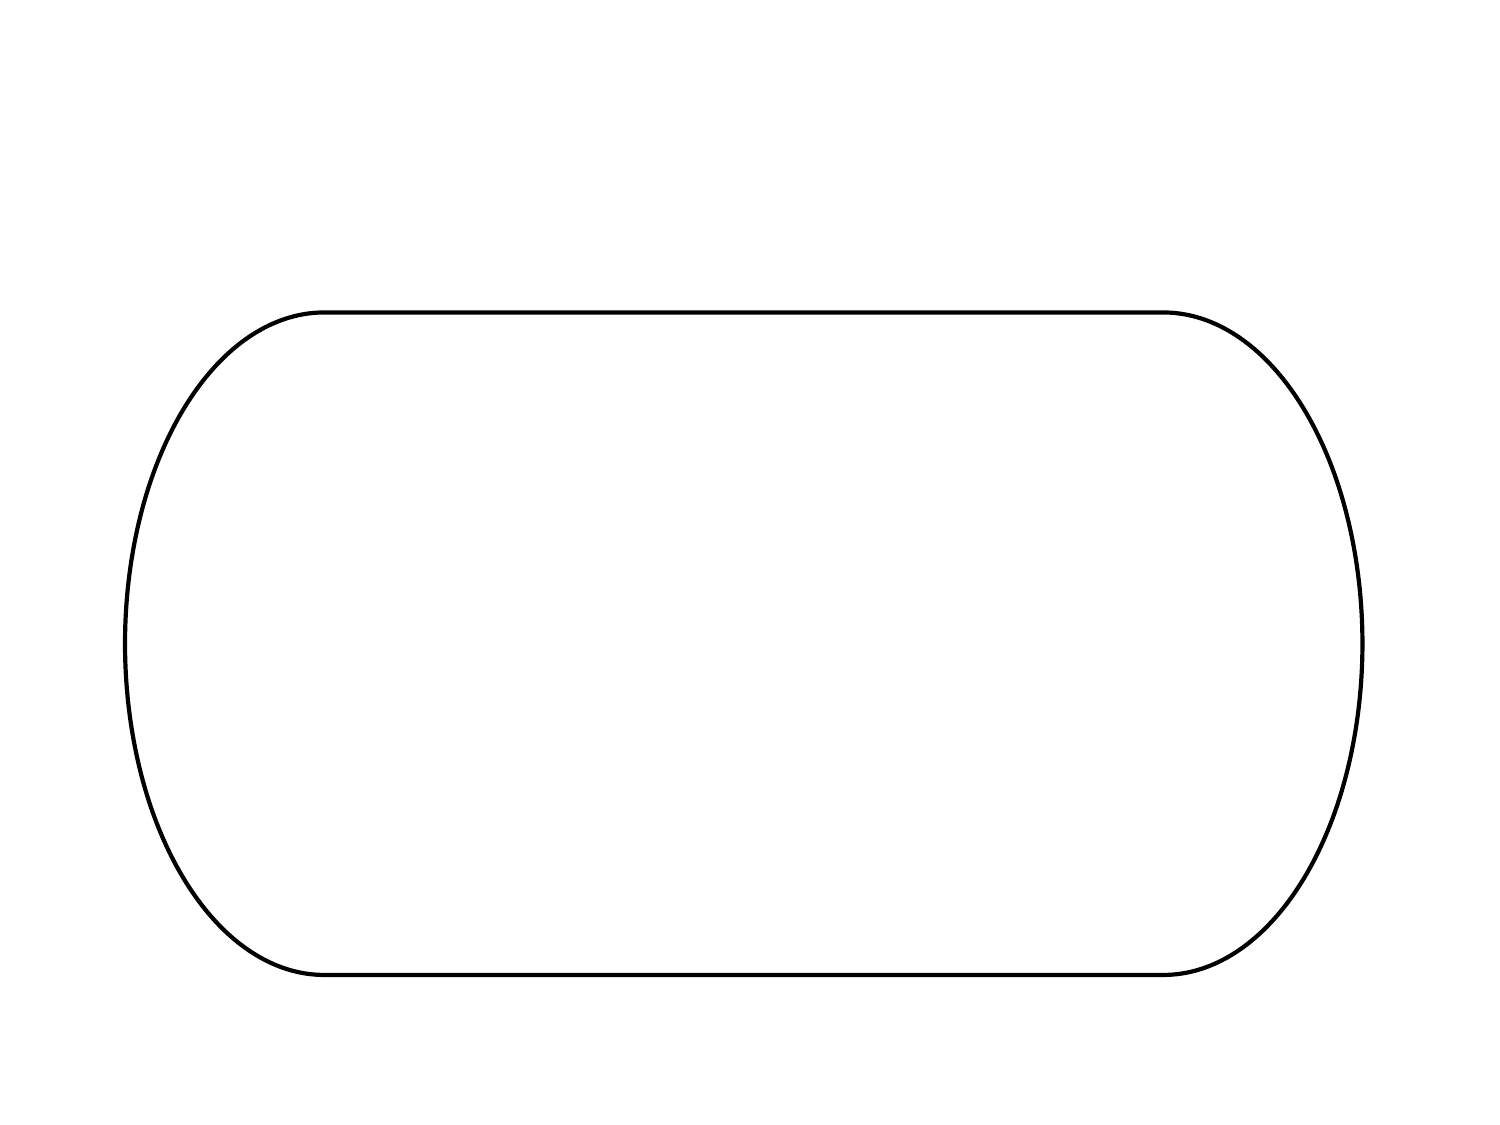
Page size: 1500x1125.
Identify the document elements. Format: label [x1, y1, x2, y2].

text_box [122, 310, 1365, 978]
